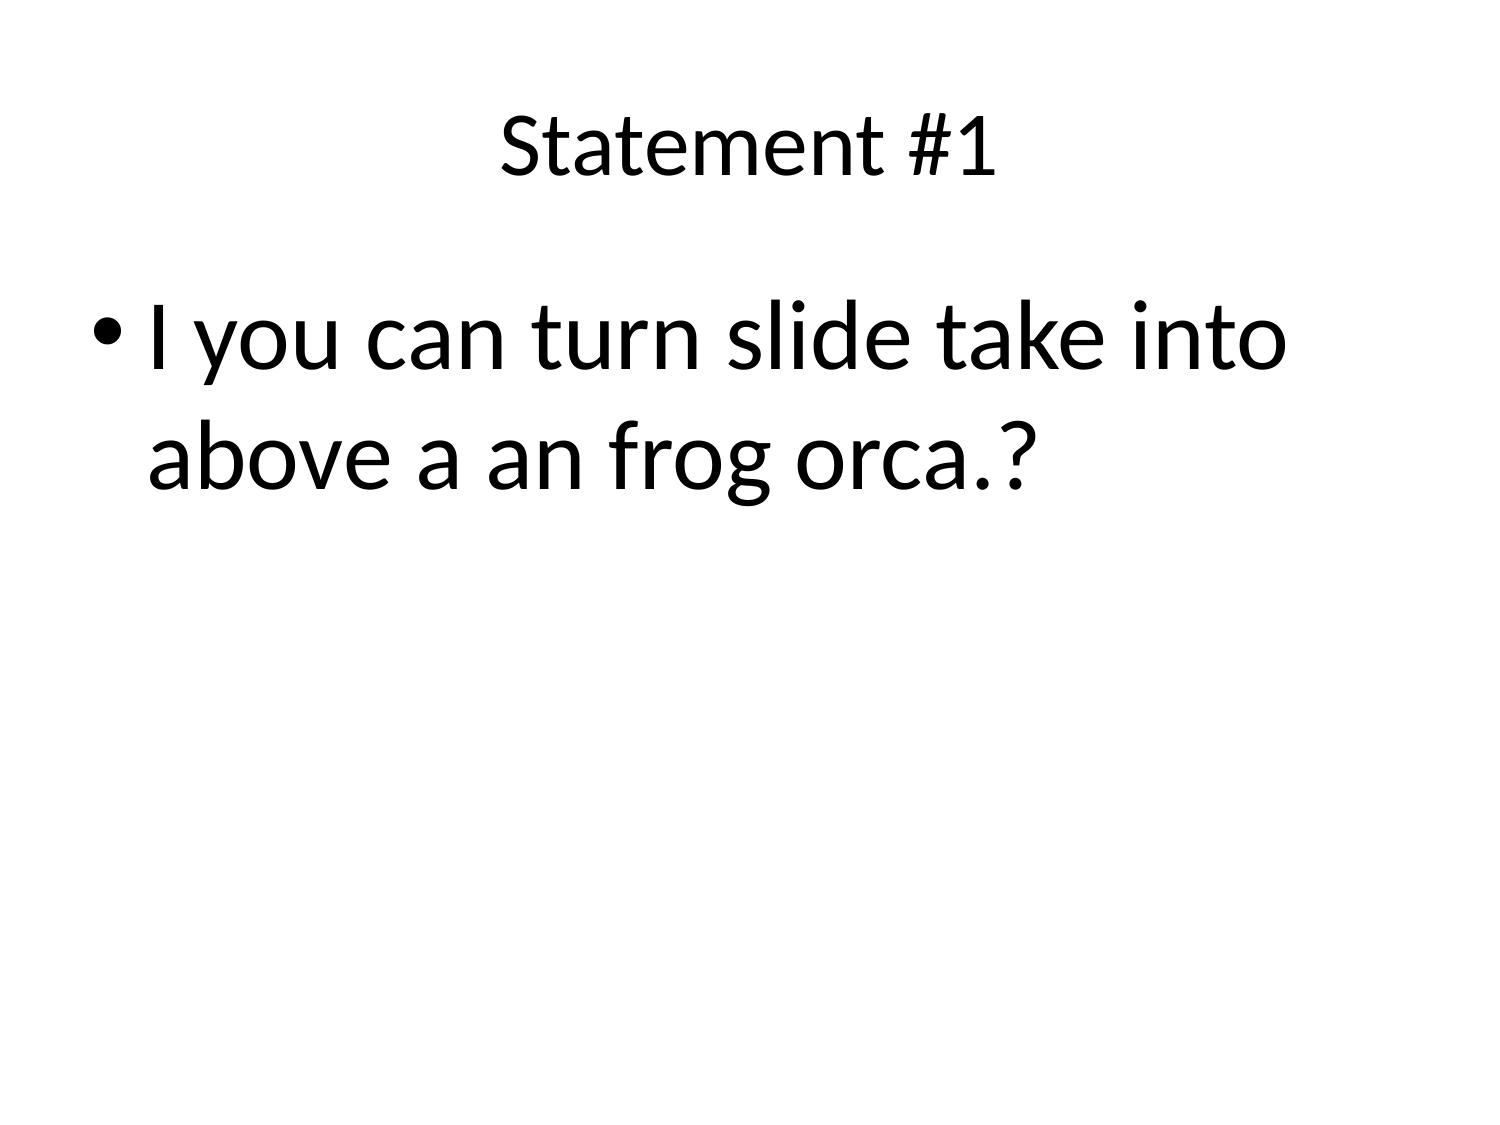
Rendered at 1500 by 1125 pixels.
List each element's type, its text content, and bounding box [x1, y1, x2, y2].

title Statement #1 [75, 45, 1425, 233]
list I you can turn slide take into above a an frog orca.? [75, 262, 1425, 1005]
